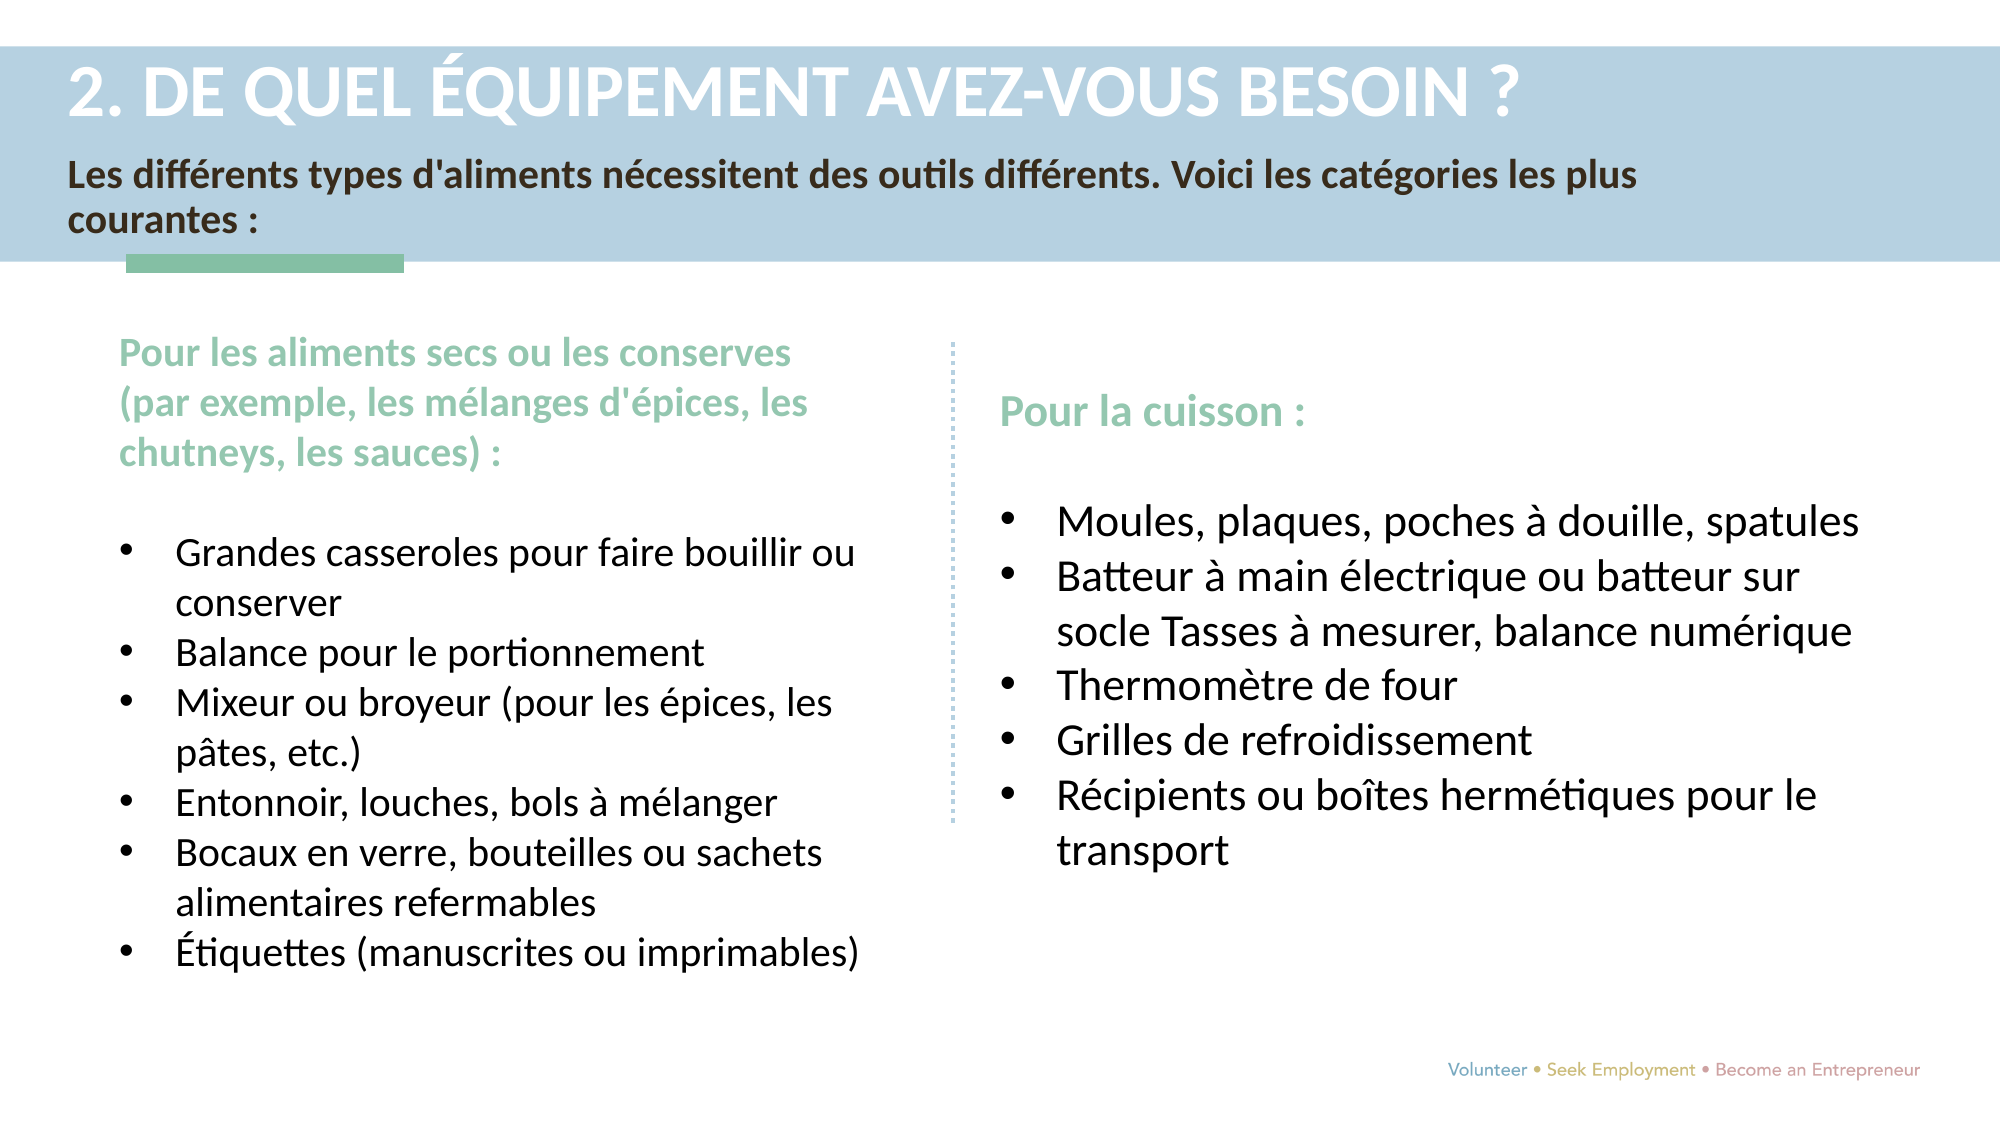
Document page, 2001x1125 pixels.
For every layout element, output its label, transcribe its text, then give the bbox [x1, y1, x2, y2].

text_box [67, 316, 921, 793]
picture [1418, 1046, 1971, 1103]
text_box Pour les aliments secs ou les conserves (par exemple, les mélanges d'épices, les chutneys, les sauces) : Grandes casseroles pour faire bouillir ou conserver Balance pour le portionnement Mixeur ou broyeur (pour les épices, les pâtes, etc.) Entonnoir, louches, bols à mélanger Bocaux en verre, bouteilles ou sachets alimentaires refermables Étiquettes (manuscrites ou imprimables) [104, 317, 886, 983]
text_box Pour la cuisson : Moules, plaques, poches à douille, spatules Batteur à main électrique ou batteur sur socle Tasses à mesurer, balance numérique Thermomètre de four Grilles de refroidissement Récipients ou boîtes hermétiques pour le transport [985, 372, 1886, 883]
list 2. DE QUEL ÉQUIPEMENT AVEZ-VOUS BESOIN ? Les différents types d'aliments nécessitent des outils différents. Voici les catégories les plus courantes : [52, 54, 1815, 240]
